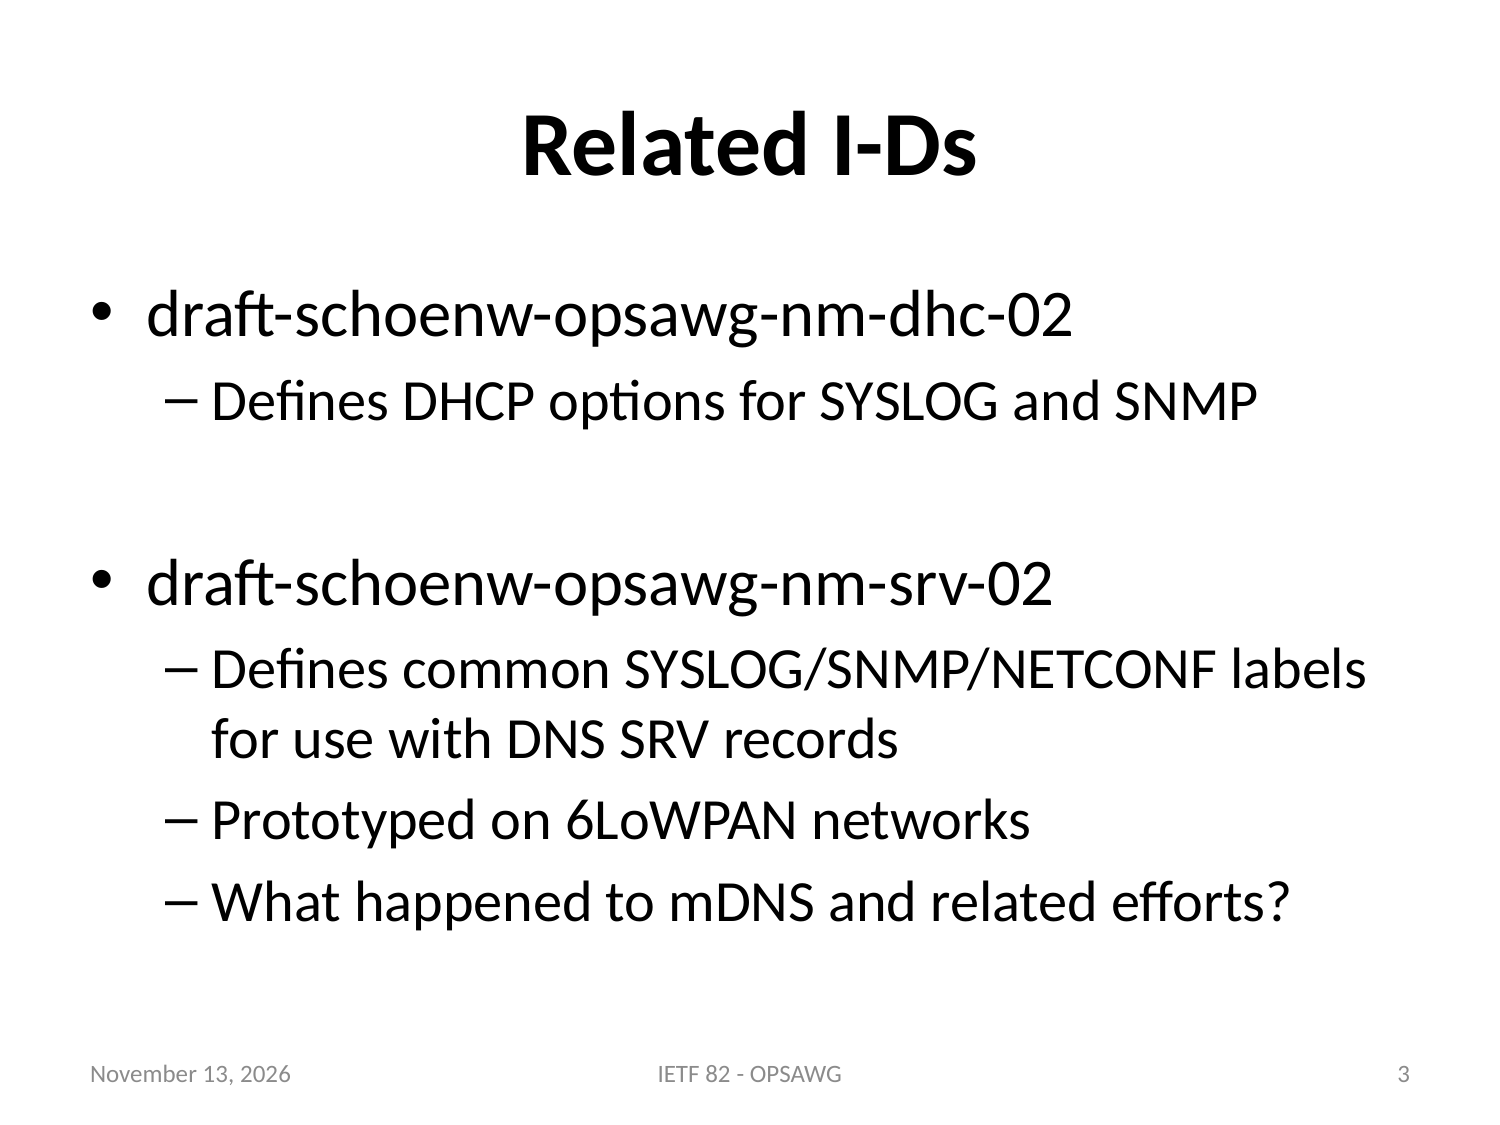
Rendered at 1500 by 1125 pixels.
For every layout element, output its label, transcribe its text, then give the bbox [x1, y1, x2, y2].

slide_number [75, 1042, 425, 1103]
slide_number 3 [1074, 1042, 1425, 1103]
title Related I-Ds [75, 45, 1425, 233]
list draft-schoenw-opsawg-nm-dhc-02 Defines DHCP options for SYSLOG and SNMP draft-schoenw-opsawg-nm-srv-02 Defines common SYSLOG/SNMP/NETCONF labels for use with DNS SRV records Prototyped on 6LoWPAN networks What happened to mDNS and related efforts? [75, 262, 1425, 1005]
footer IETF 82 - OPSAWG [512, 1042, 988, 1103]
